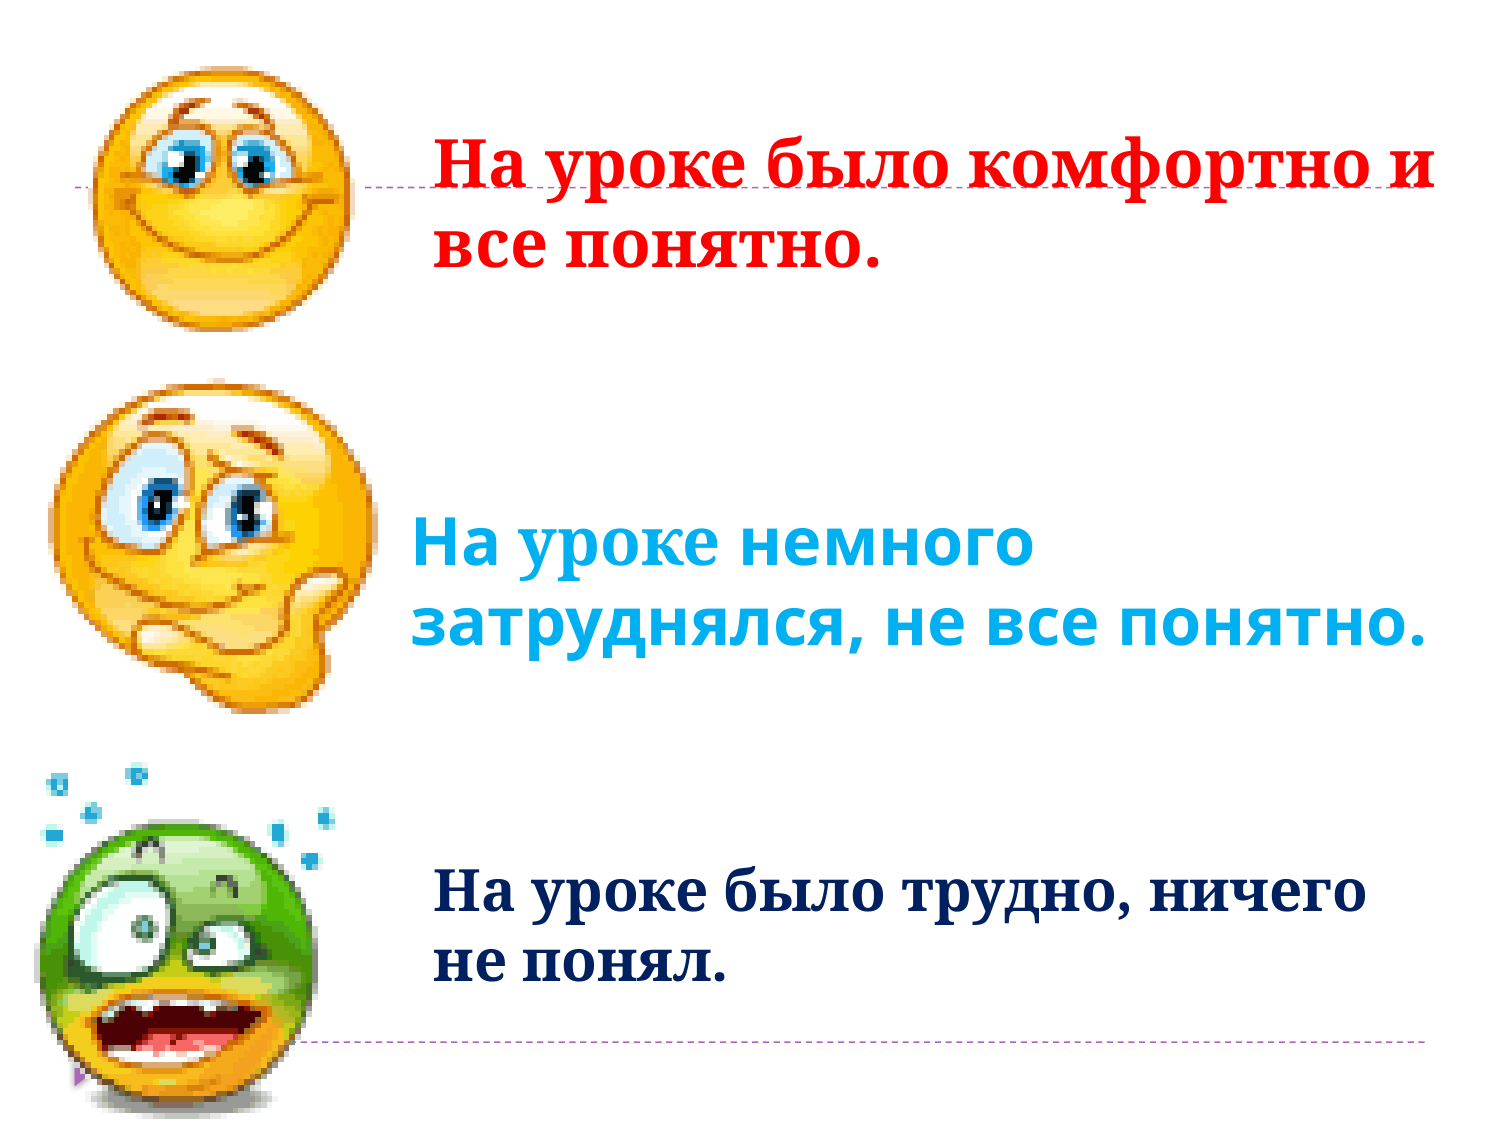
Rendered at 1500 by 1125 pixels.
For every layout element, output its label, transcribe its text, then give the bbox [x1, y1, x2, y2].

picture [88, 65, 361, 339]
text_box На уроке было комфортно и все понятно. [419, 113, 1500, 289]
picture [29, 373, 420, 1125]
text_box На уроке было трудно, ничего не понял. [425, 845, 1471, 1001]
text_box На уроке немного затруднялся, не все понятно. [401, 491, 1471, 667]
